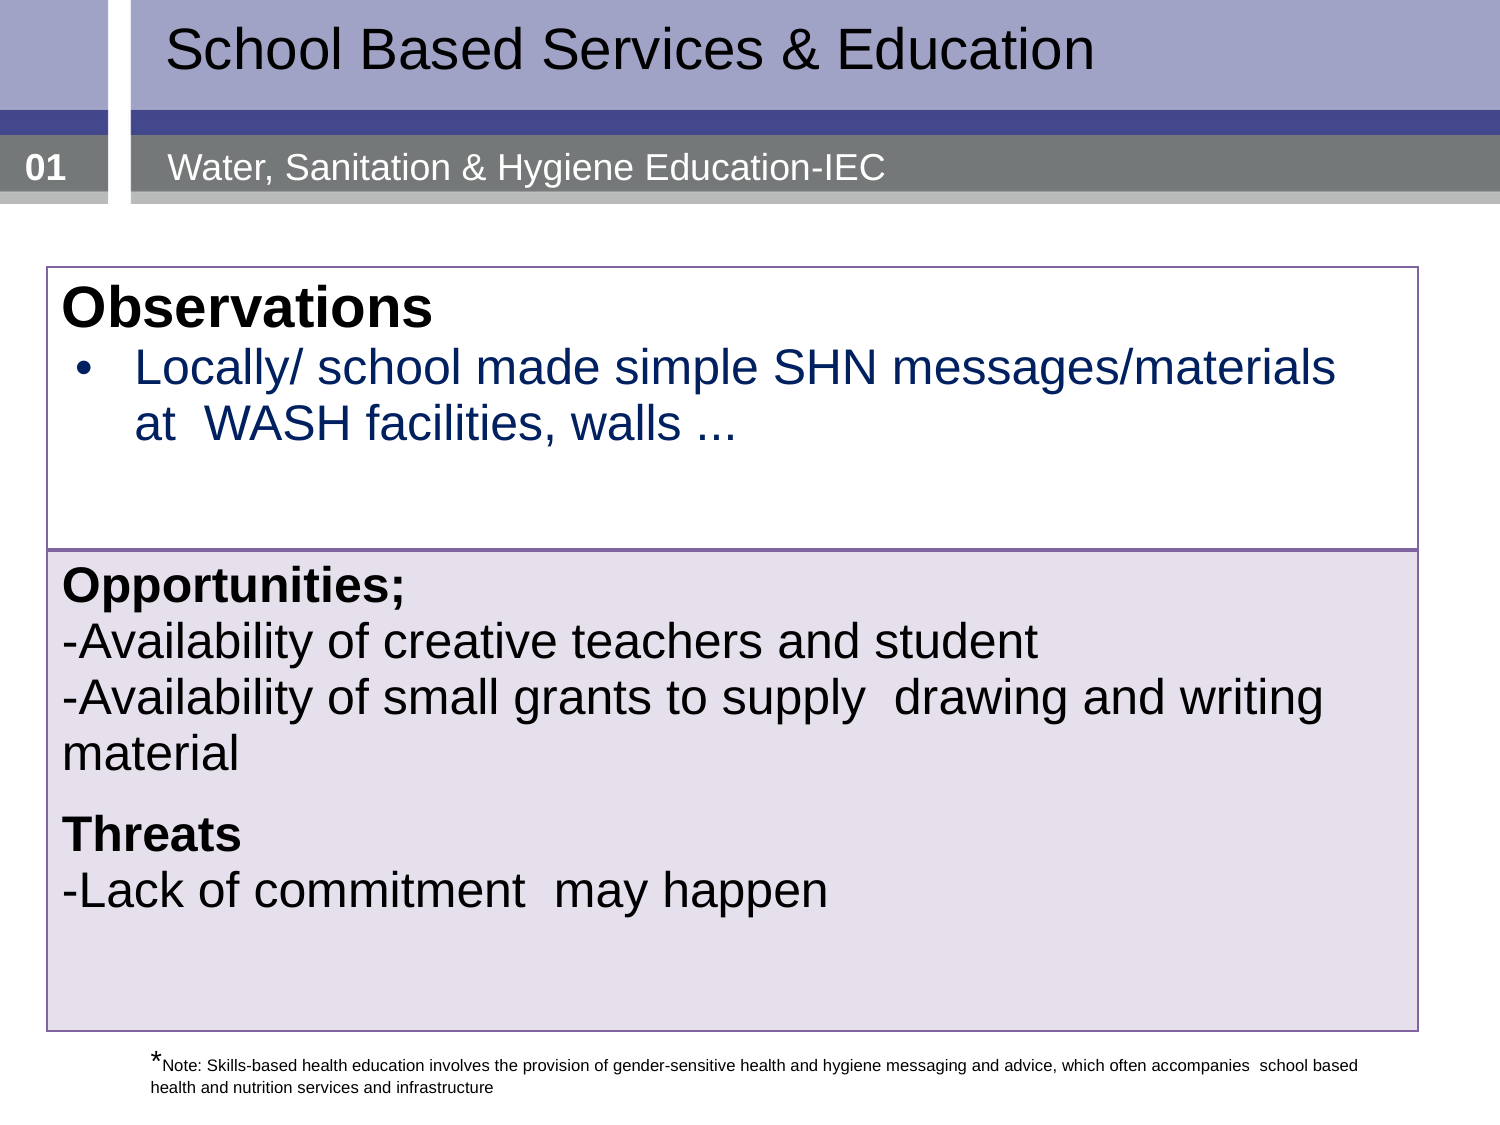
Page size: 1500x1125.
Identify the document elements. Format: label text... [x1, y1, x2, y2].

text_box *Note: Skills-based health education involves the provision of gender-sensitive health and hygiene messaging and advice, which often accompanies school based health and nutrition services and infrastructure [135, 1034, 1376, 1105]
text_box School Based Services & Education [150, 3, 1453, 89]
text_box Water, Sanitation & Hygiene Education-IEC [152, 135, 1161, 196]
text_box 01 [2, 135, 89, 196]
text_box [0, 0, 1500, 135]
text_box [0, 135, 1500, 204]
table_header Observations Locally/ school made simple SHN messages/materials at WASH facilities, walls ... [48, 268, 1417, 548]
table_cell Opportunities; -Availability of creative teachers and student -Availability of small grants to supply drawing and writing material Threats -Lack of commitment may happen [48, 552, 1417, 1030]
